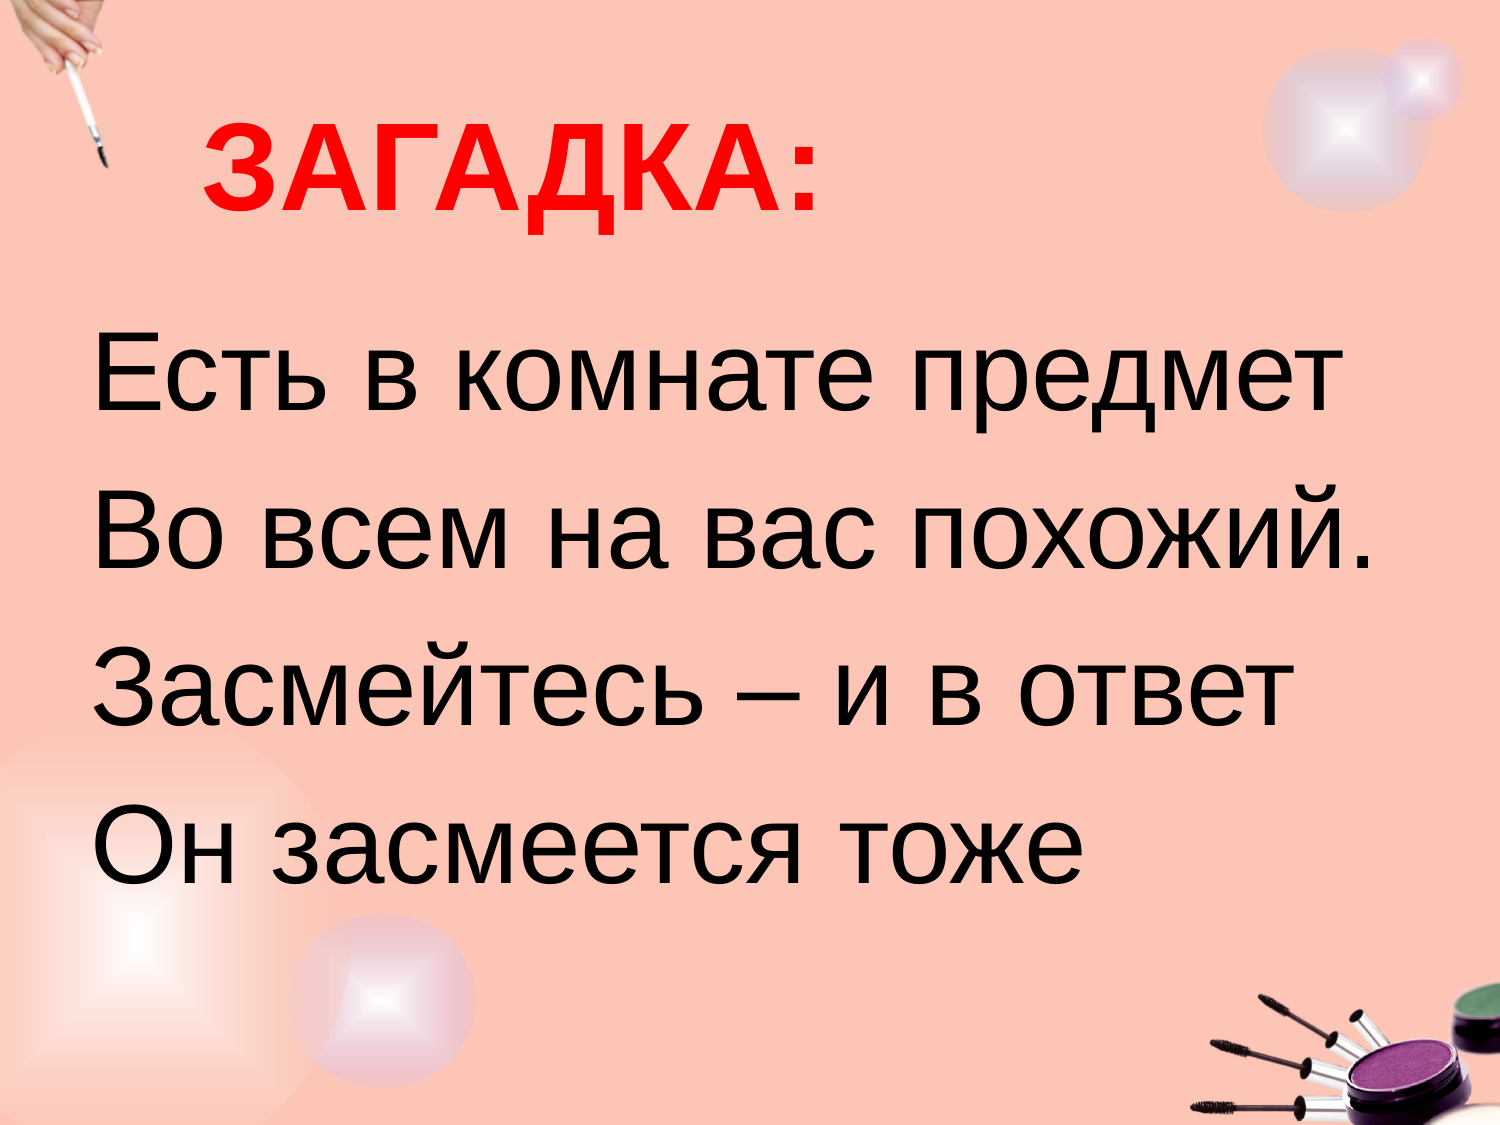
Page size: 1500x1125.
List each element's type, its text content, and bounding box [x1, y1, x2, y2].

picture [0, 0, 150, 175]
picture [1187, 1100, 1500, 1125]
list Есть в комнате предмет Во всем на вас похожий. Засмейтесь – и в ответ Он засмеется тоже [75, 290, 1500, 1100]
text_box ЗАГАДКА: [186, 78, 840, 243]
